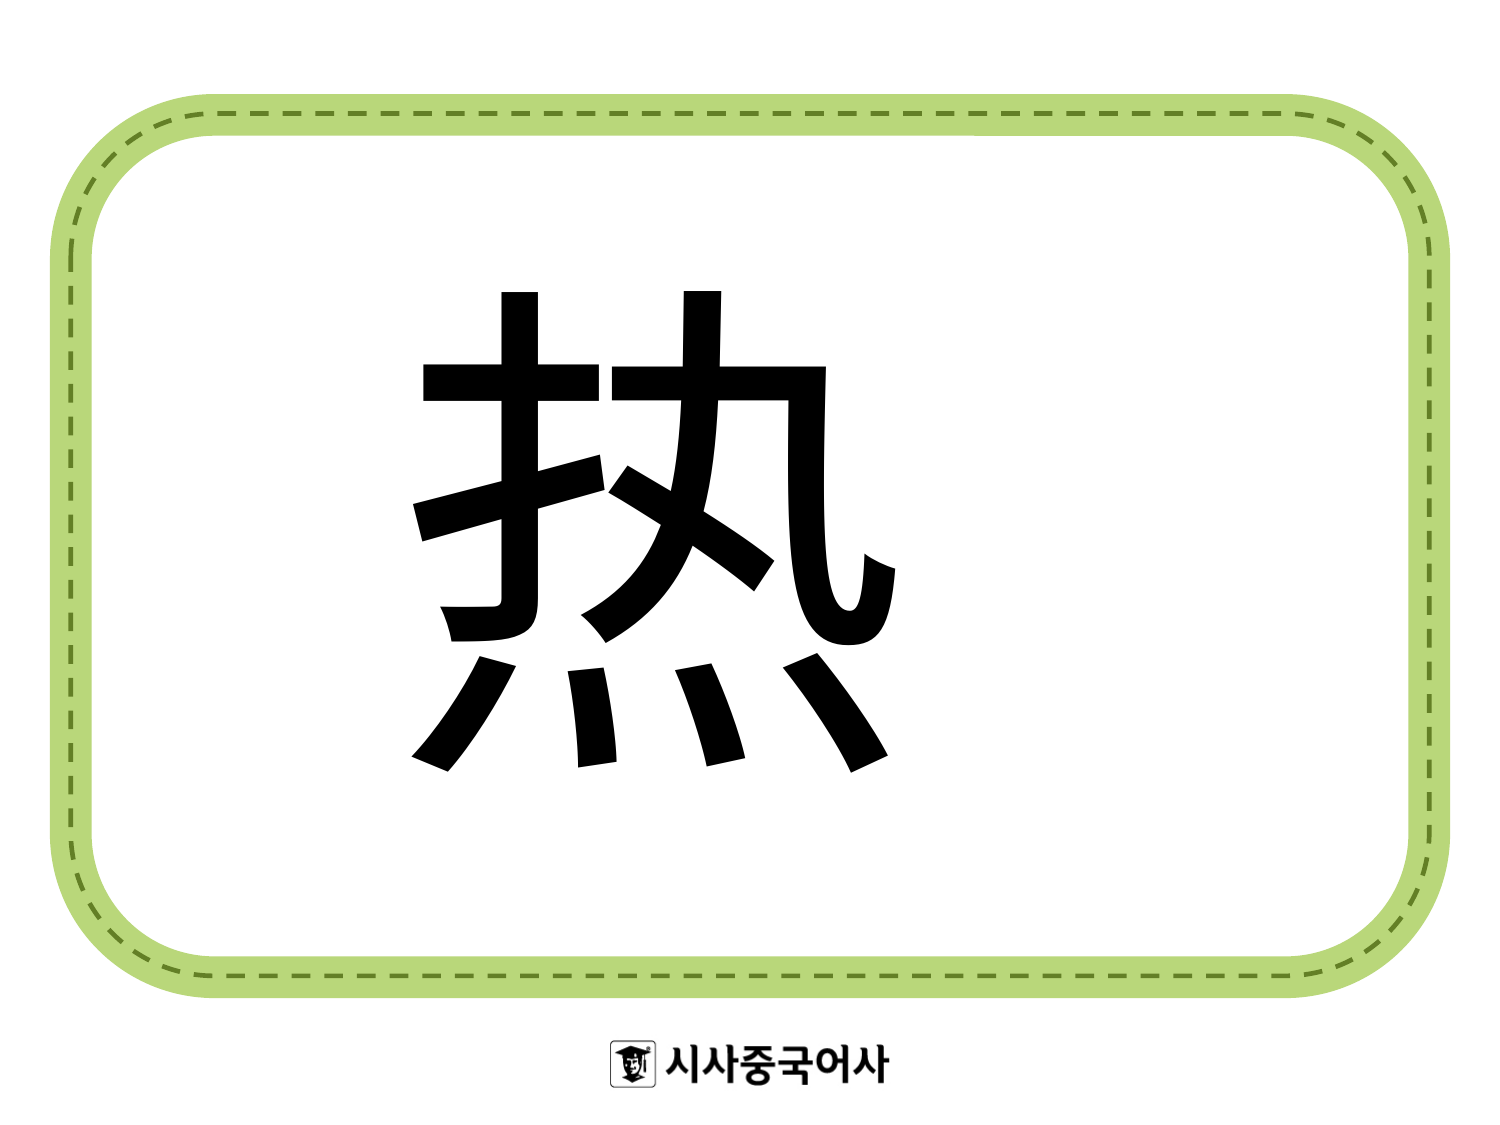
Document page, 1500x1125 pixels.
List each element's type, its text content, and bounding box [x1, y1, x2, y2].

picture [602, 1034, 898, 1094]
text_box 热 [145, 189, 1354, 853]
